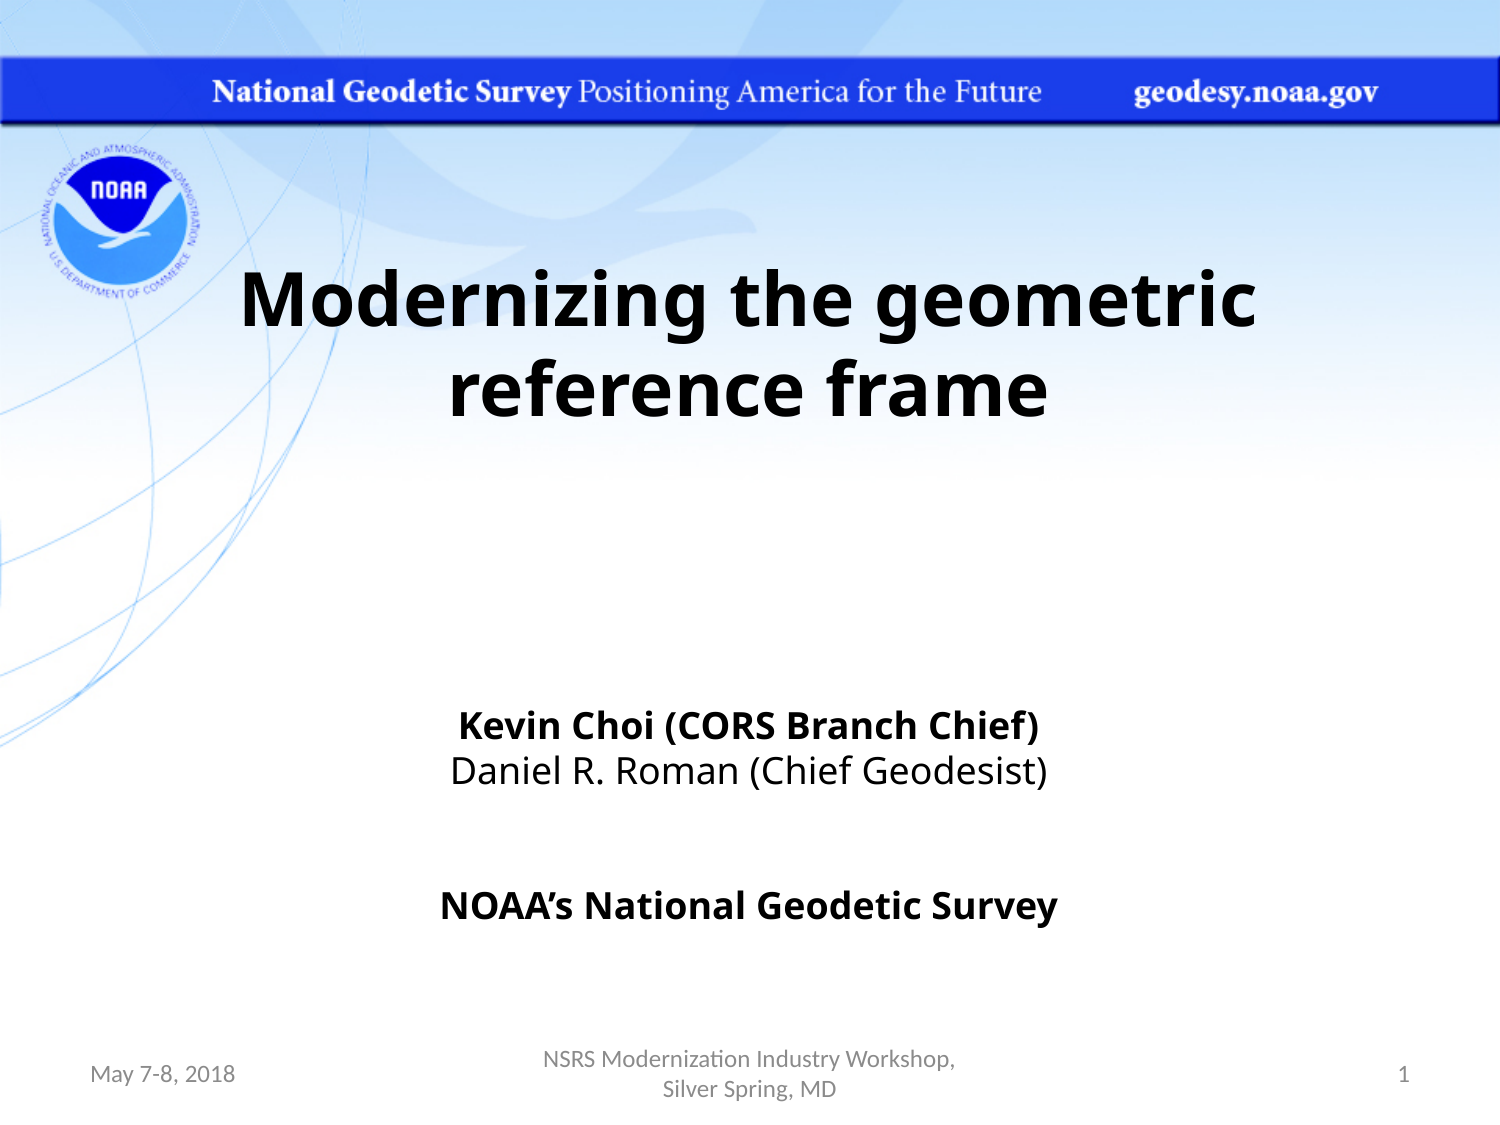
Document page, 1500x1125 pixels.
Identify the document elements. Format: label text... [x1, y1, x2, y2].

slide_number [75, 1042, 425, 1103]
slide_number 1 [1074, 1042, 1425, 1103]
picture [0, 0, 1500, 1125]
text_box Modernizing the geometric reference frame Kevin Choi (CORS Branch Chief) Daniel R. Roman (Chief Geodesist) NOAA’s National Geodetic Survey [76, 313, 1422, 910]
footer NSRS Modernization Industry Workshop, Silver Spring, MD [512, 1042, 988, 1103]
